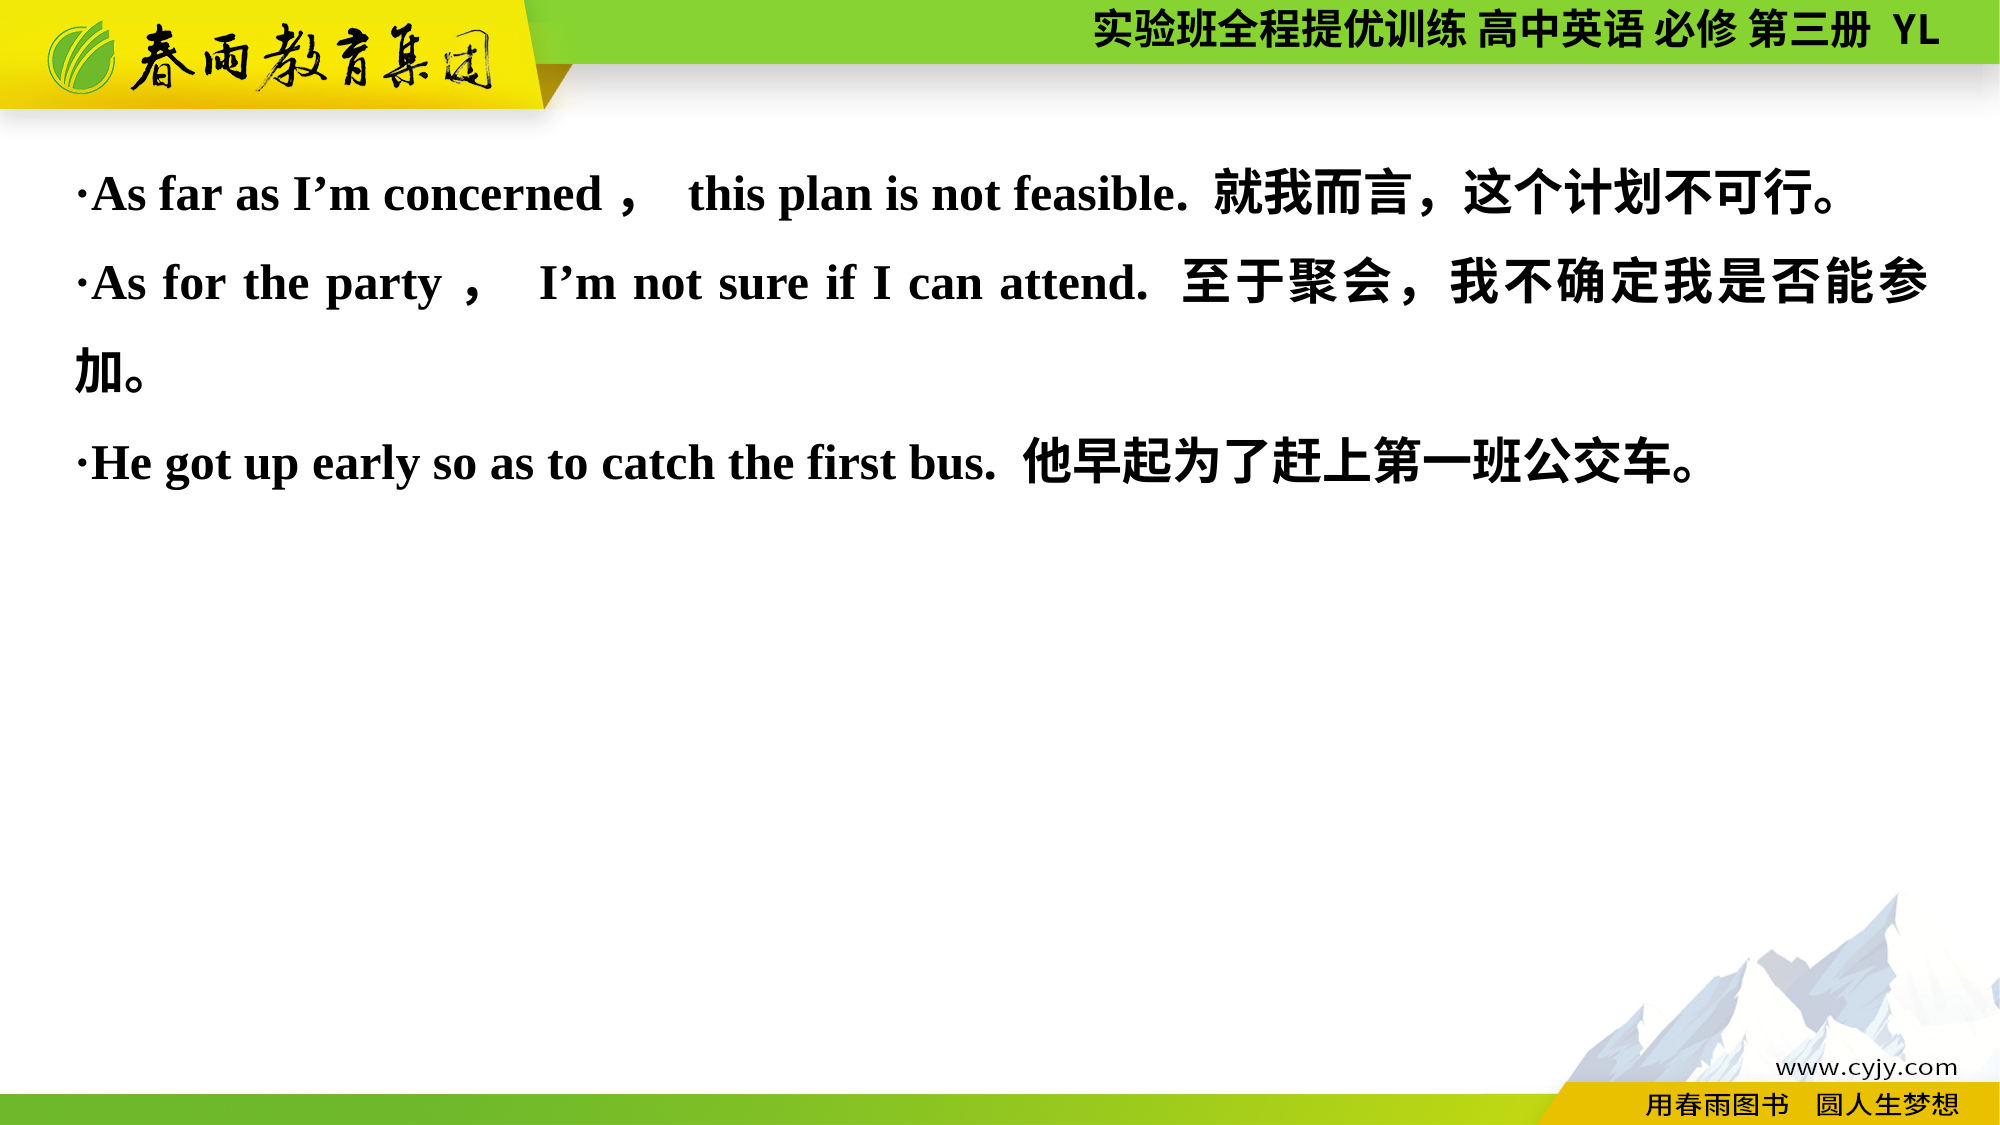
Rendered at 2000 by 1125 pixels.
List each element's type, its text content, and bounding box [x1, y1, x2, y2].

list ·As far as I’m concerned， this plan is not feasible. 就我而言，这个计划不可行。 ·As for the party， I’m not sure if I can attend. 至于聚会，我不确定我是否能参加。 ·He got up early so as to catch the first bus. 他早起为了赶上第一班公交车。 [59, 122, 1944, 399]
picture [0, 0, 2000, 1125]
